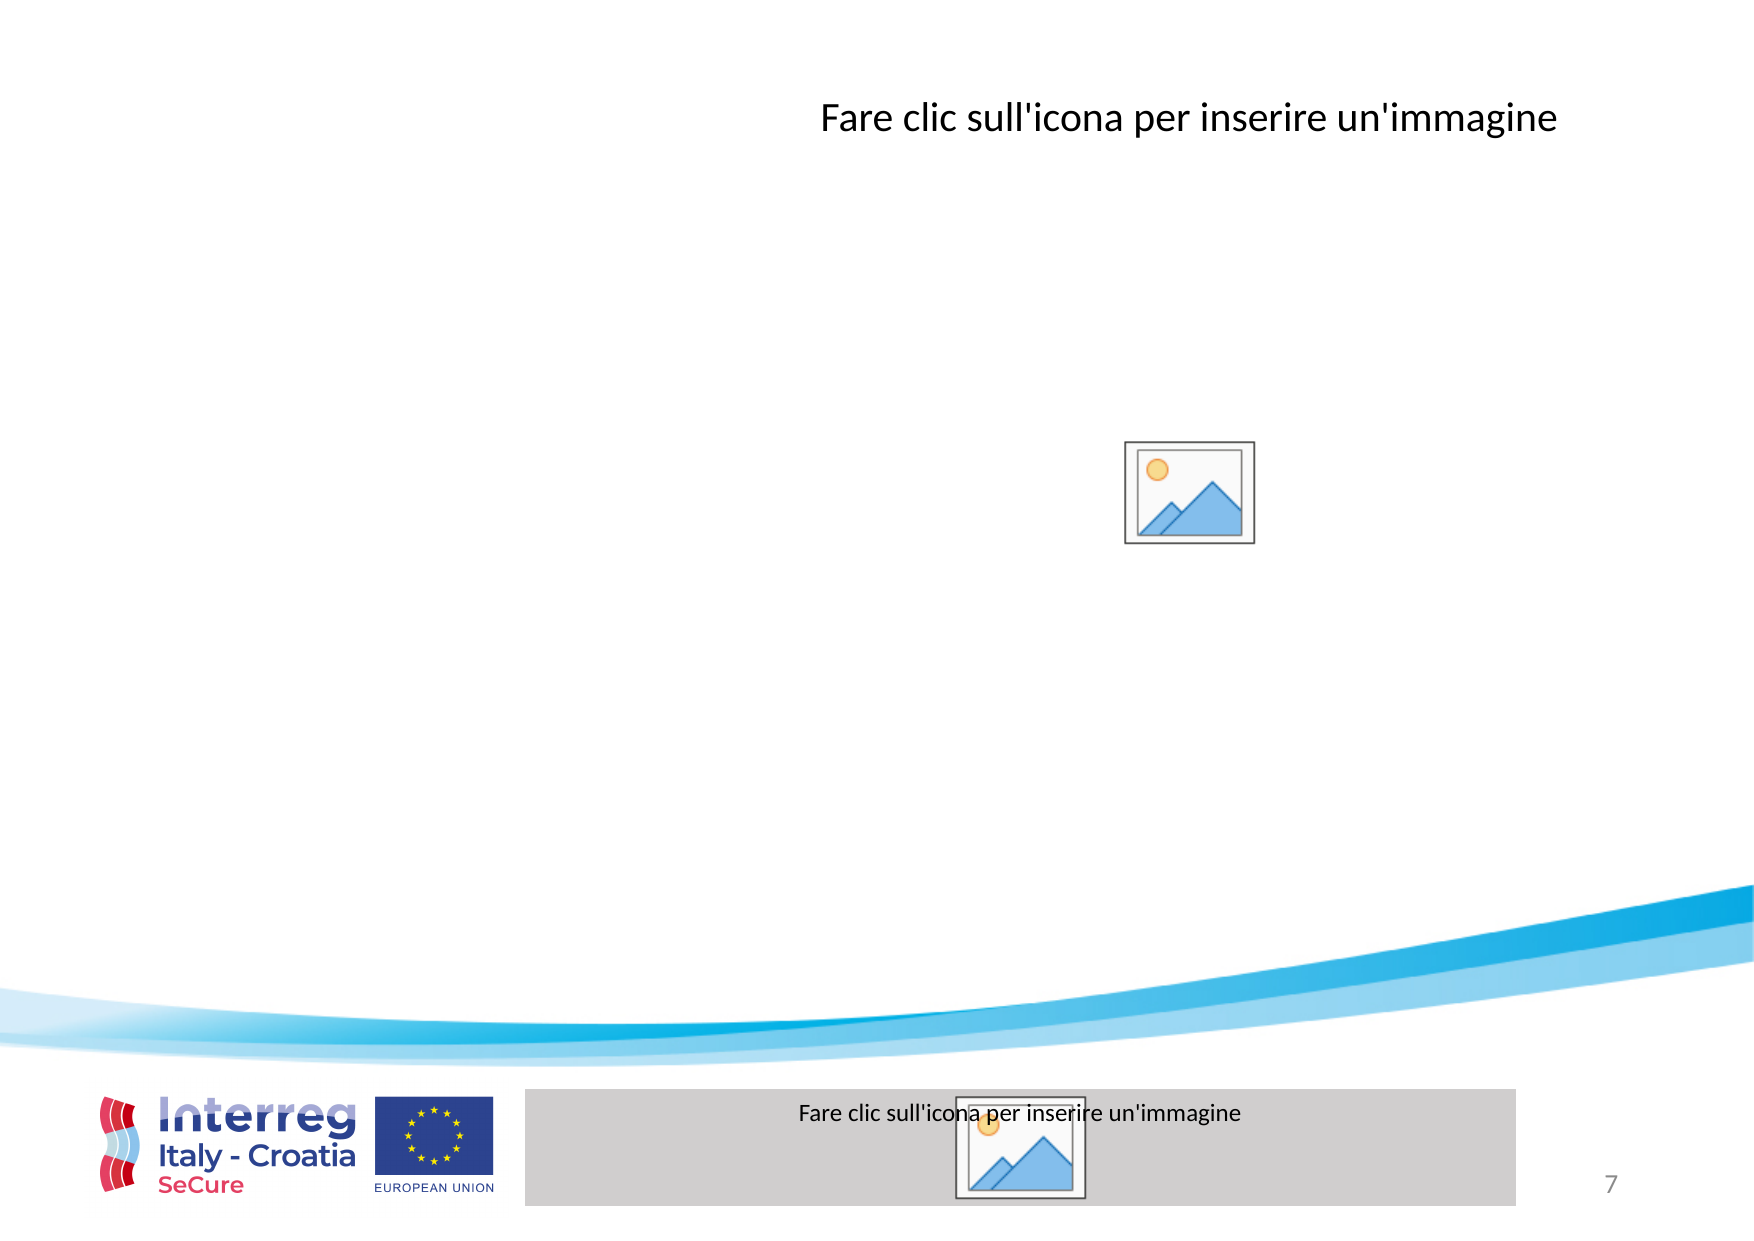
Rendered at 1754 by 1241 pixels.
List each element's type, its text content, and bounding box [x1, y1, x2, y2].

picture [0, 81, 1754, 1218]
slide_number 7 [1526, 1149, 1634, 1216]
